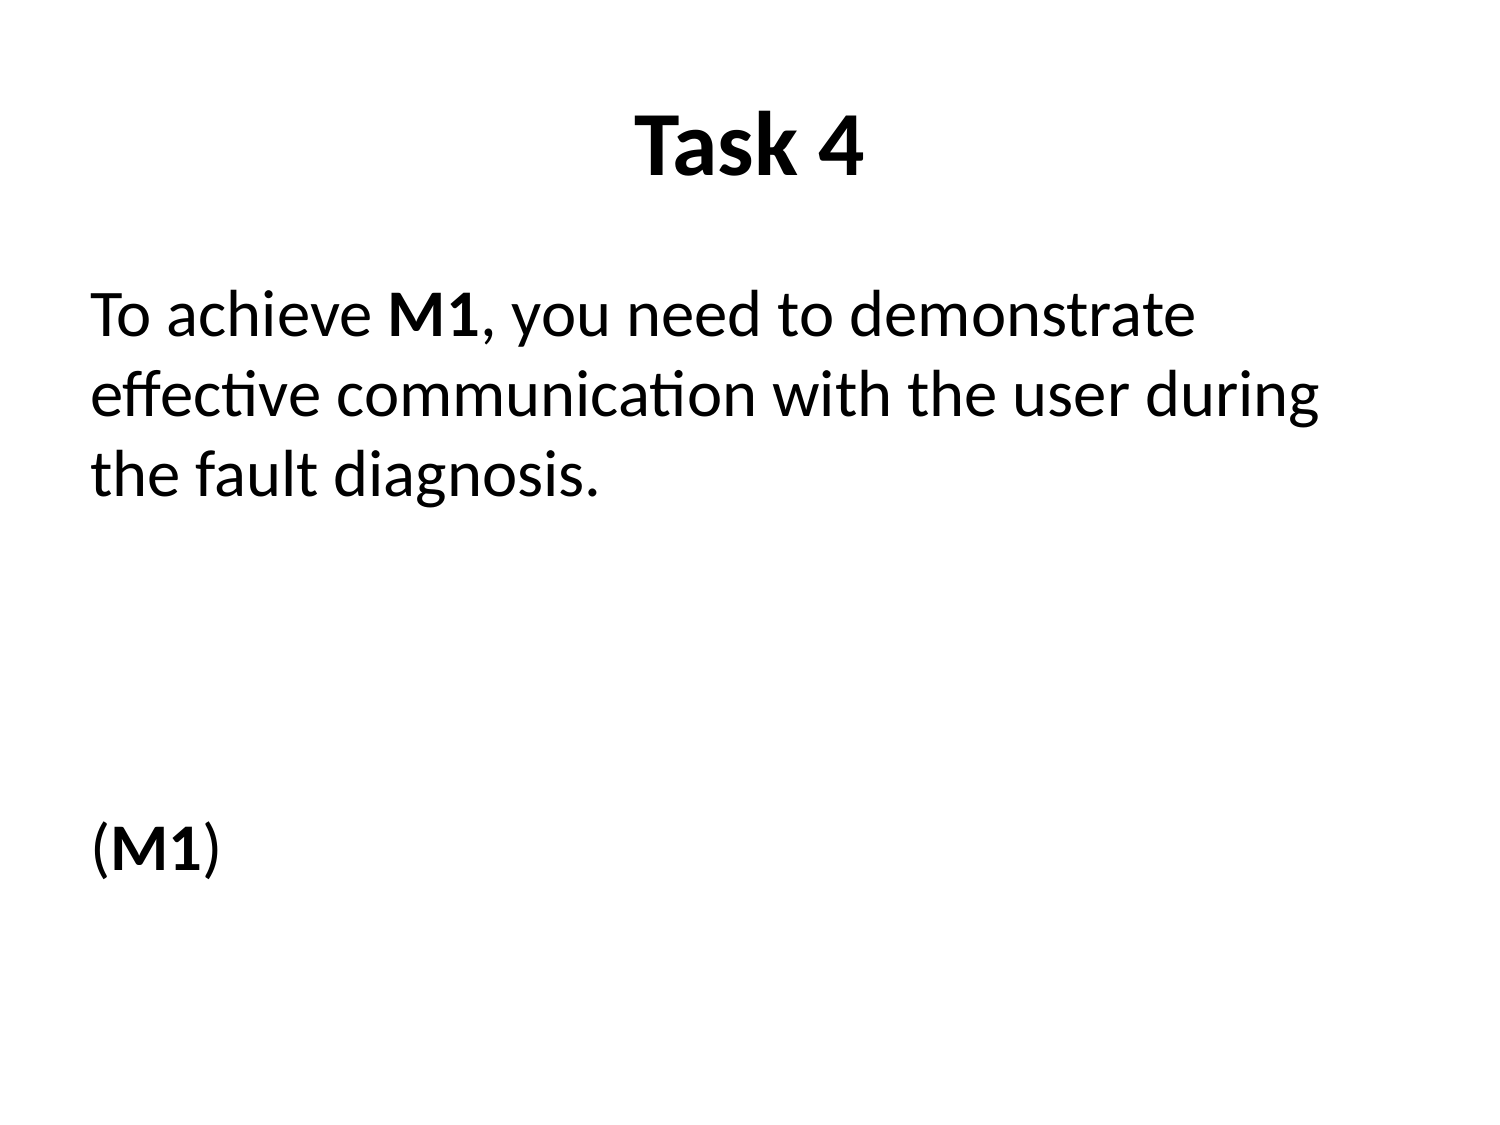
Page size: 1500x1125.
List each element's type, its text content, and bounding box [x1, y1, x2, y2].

title Task 4 [75, 45, 1425, 233]
list To achieve M1, you need to demonstrate effective communication with the user during the fault diagnosis. (M1) [75, 262, 1425, 1005]
